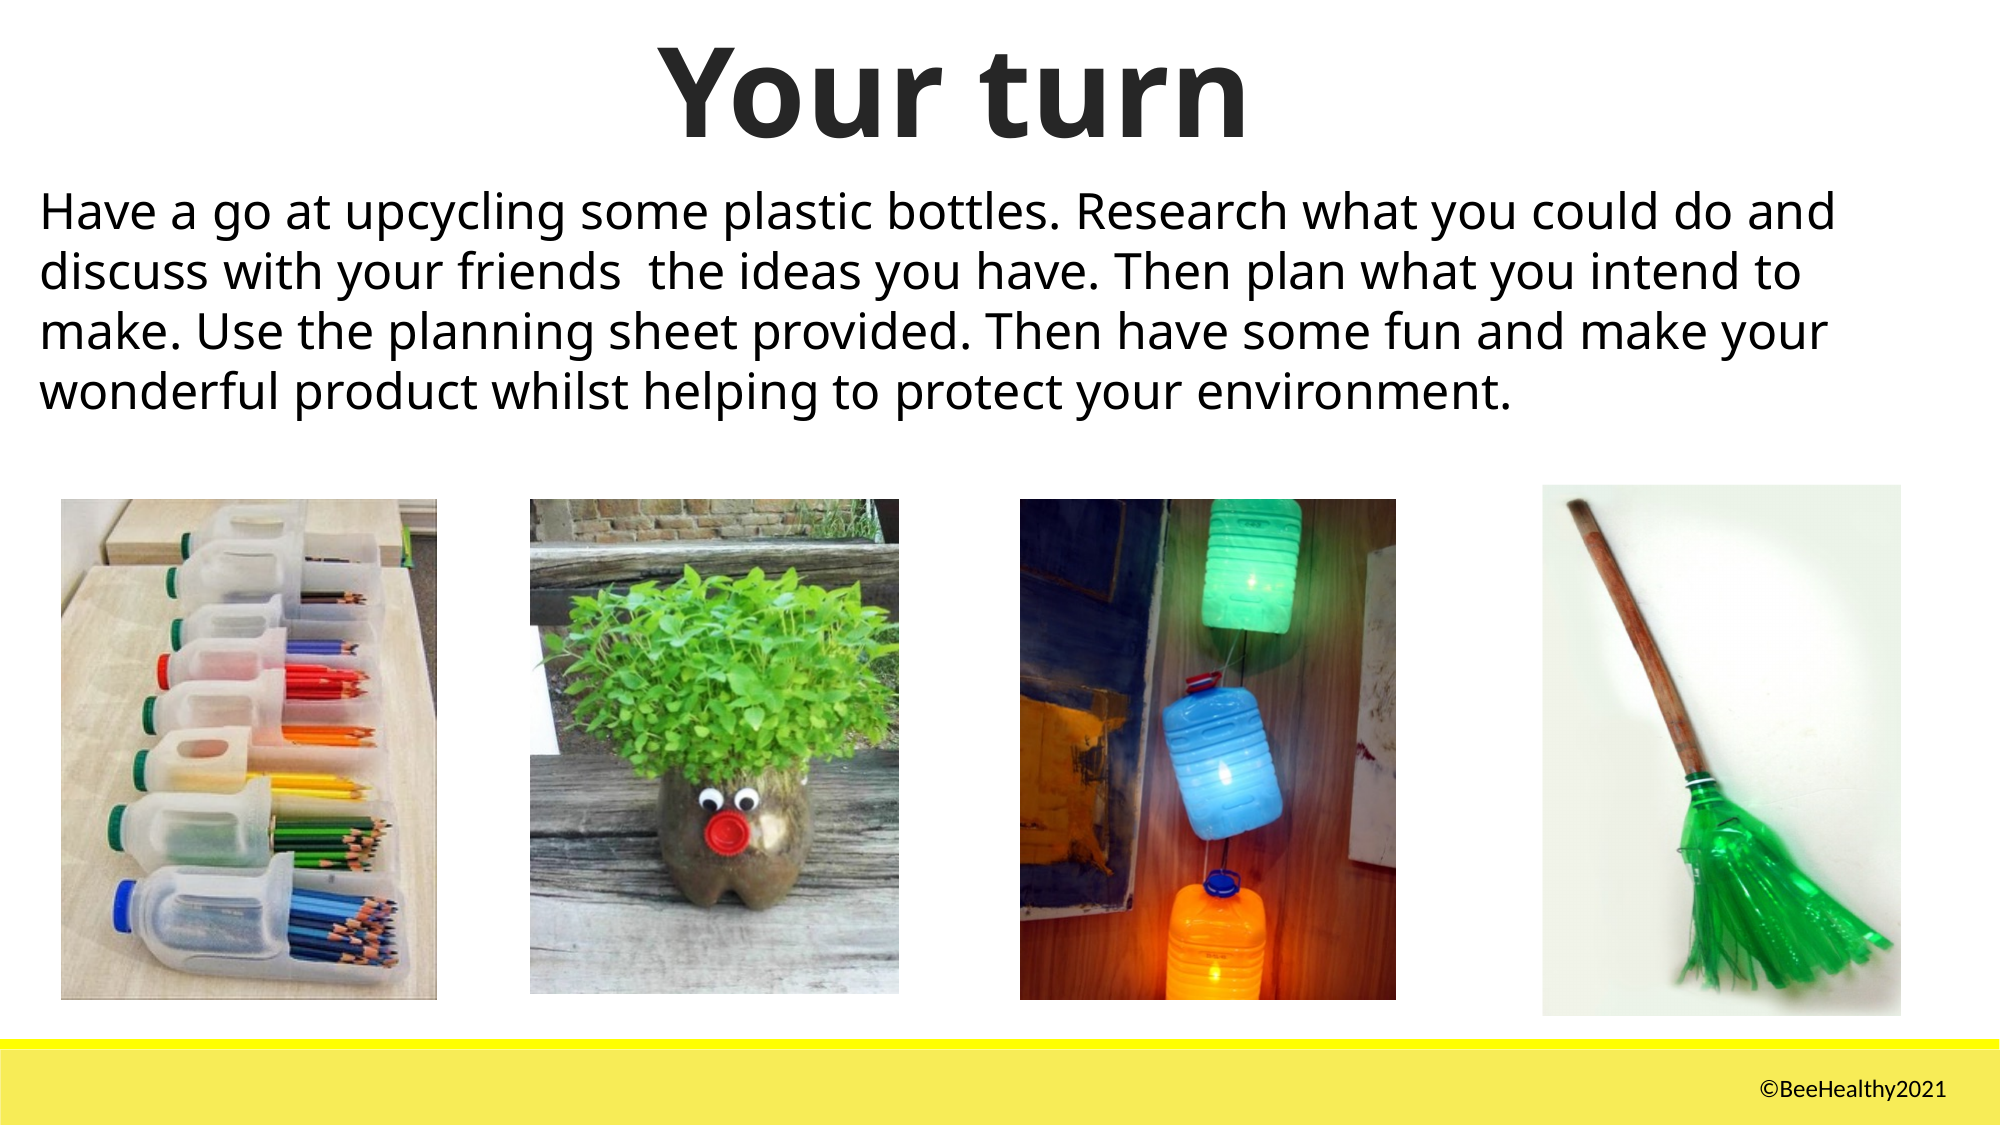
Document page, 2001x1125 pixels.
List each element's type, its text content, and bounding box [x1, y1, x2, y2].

picture [529, 499, 899, 994]
picture [60, 499, 437, 1001]
text_box Your turn [642, 5, 1269, 170]
text_box Have a go at upcycling some plastic bottles. Research what you could do and discuss with your friends the ideas you have. Then plan what you intend to make. Use the planning sheet provided. Then have some fun and make your wonderful product whilst helping to protect your environment. [24, 171, 1945, 427]
picture [1020, 499, 1397, 1001]
picture [1455, 485, 1988, 1016]
